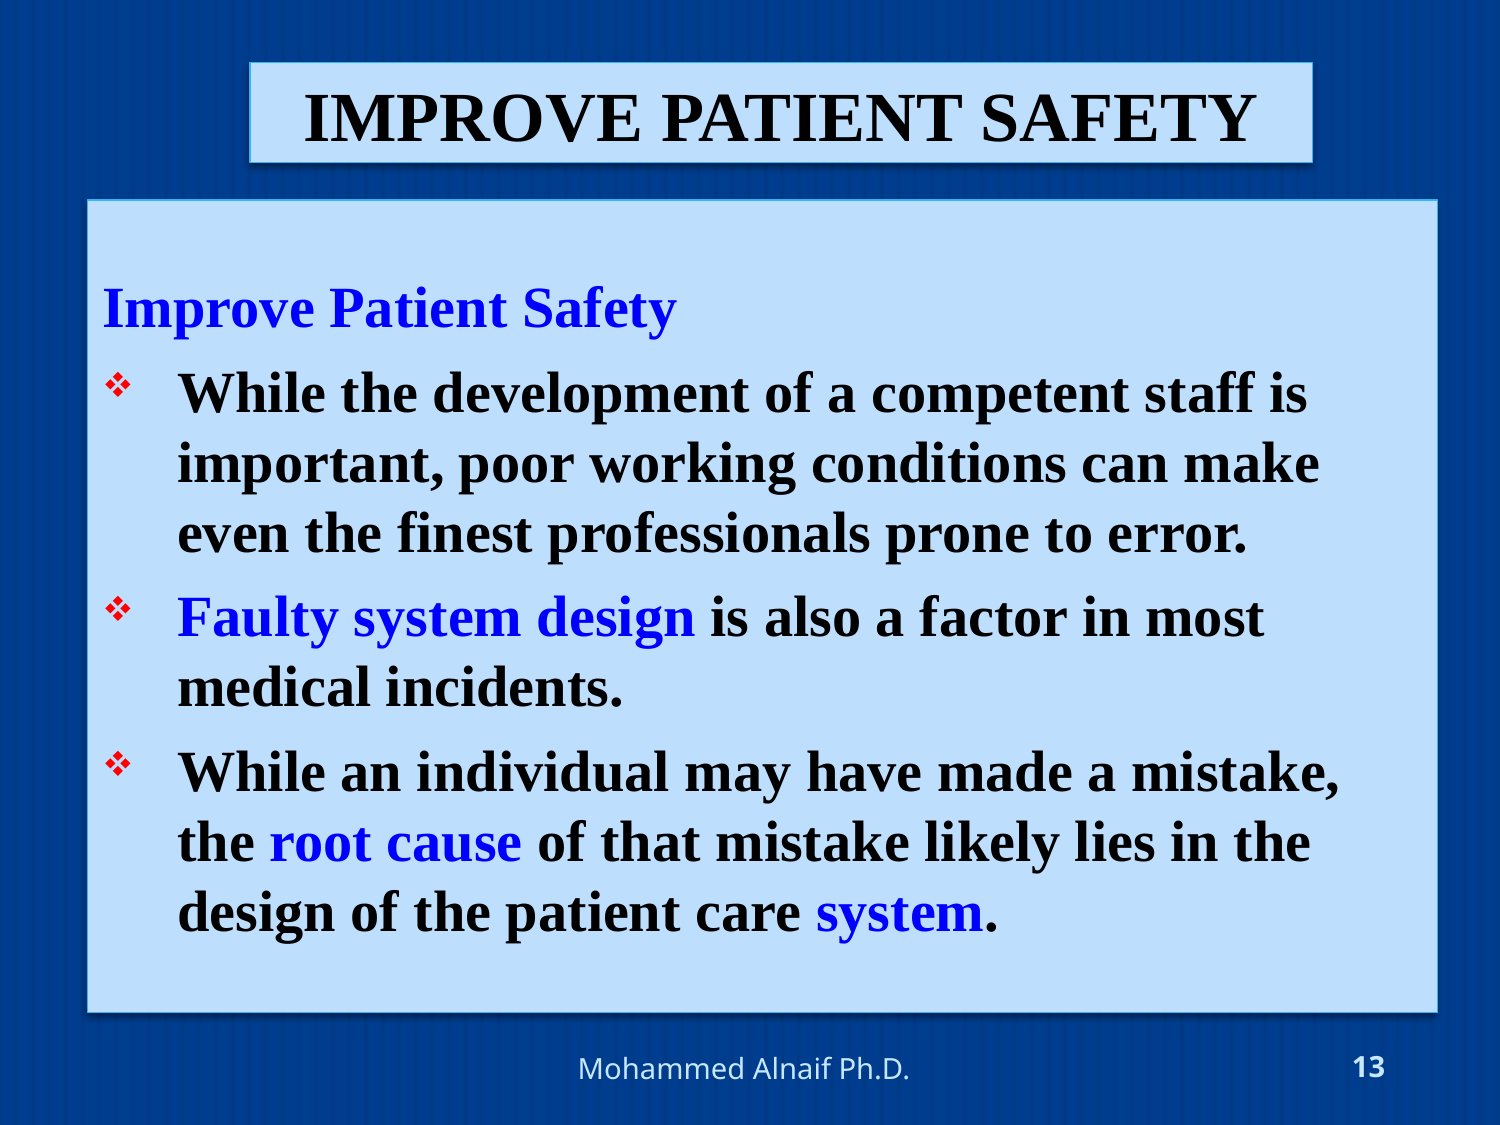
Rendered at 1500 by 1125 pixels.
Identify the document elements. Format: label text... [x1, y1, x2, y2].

footer Mohammed Alnaif Ph.D. [525, 1037, 925, 1098]
slide_number 13 [1299, 1037, 1438, 1100]
subtitle Improve Patient Safety While the development of a competent staff is important, poor working conditions can make even the finest professionals prone to error. Faulty system design is also a factor in most medical incidents. While an individual may have made a mistake, the root cause of that mistake likely lies in the design of the patient care system. [87, 199, 1438, 1013]
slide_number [12, 995, 350, 1108]
title improve patient safety [249, 62, 1313, 163]
